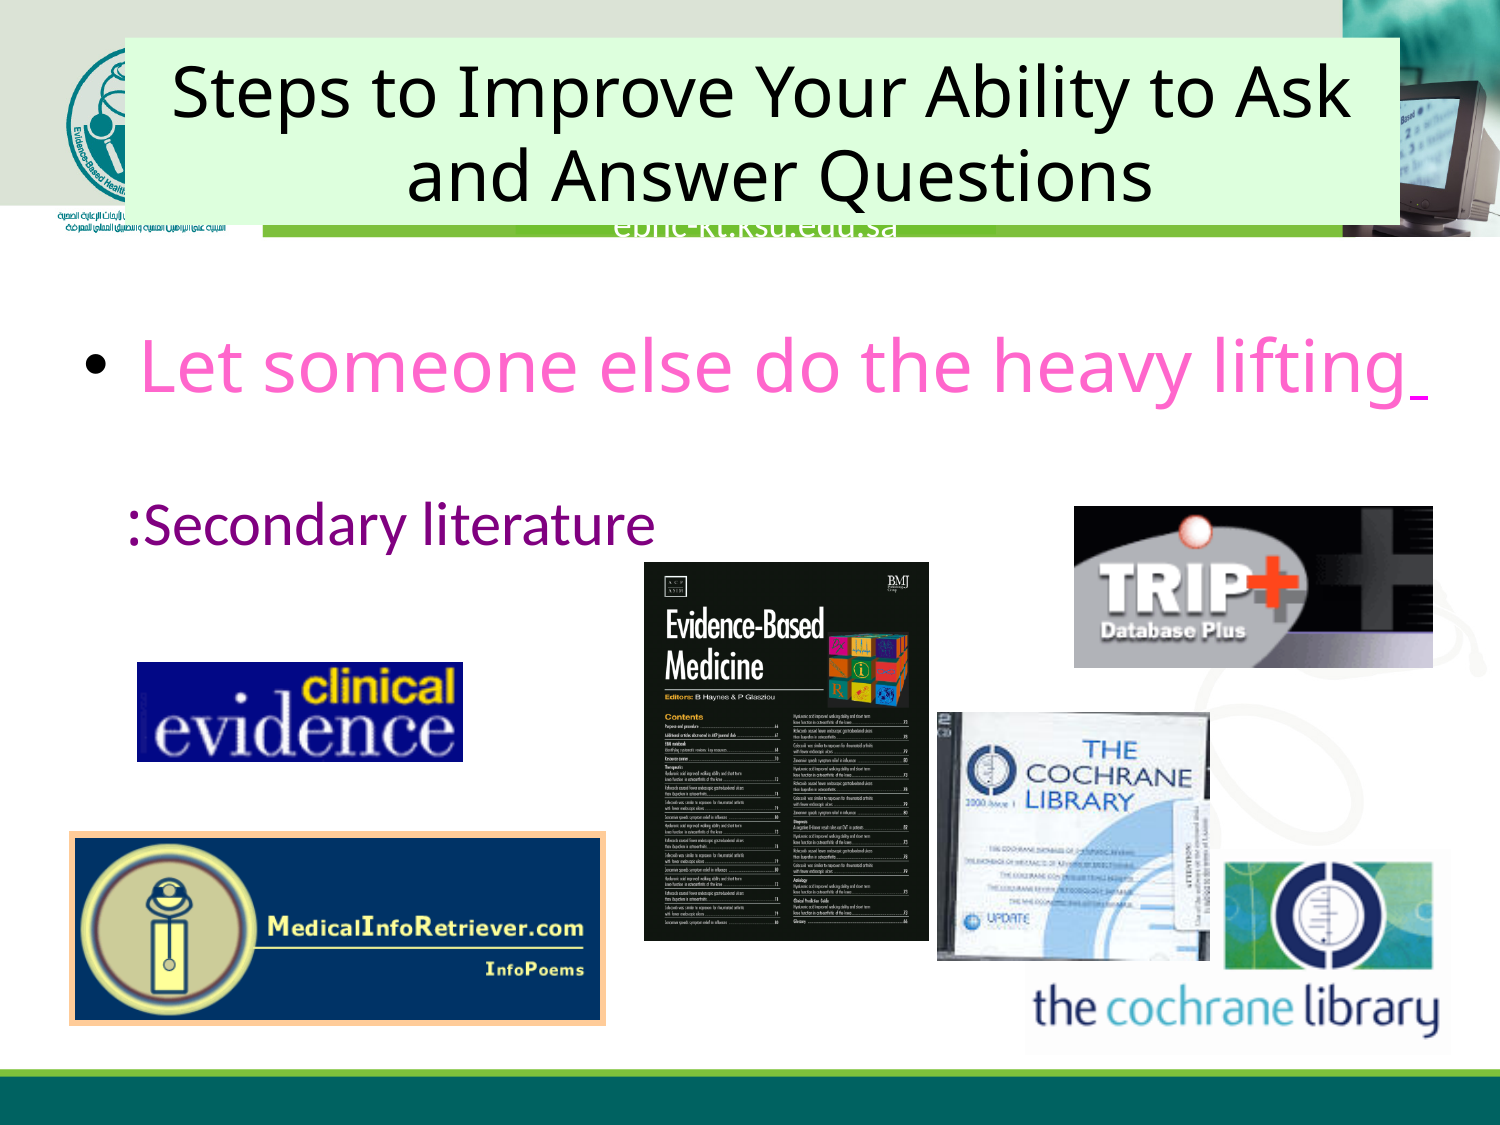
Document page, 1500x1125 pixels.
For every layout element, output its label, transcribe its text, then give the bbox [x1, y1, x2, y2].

text_box Secondary literature: [109, 474, 673, 565]
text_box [937, 712, 1210, 962]
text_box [137, 662, 463, 762]
picture [0, 0, 1500, 1125]
list Let someone else do the heavy lifting [68, 312, 1457, 438]
title Steps to Improve Your Ability to Ask and Answer Questions [124, 37, 1401, 226]
